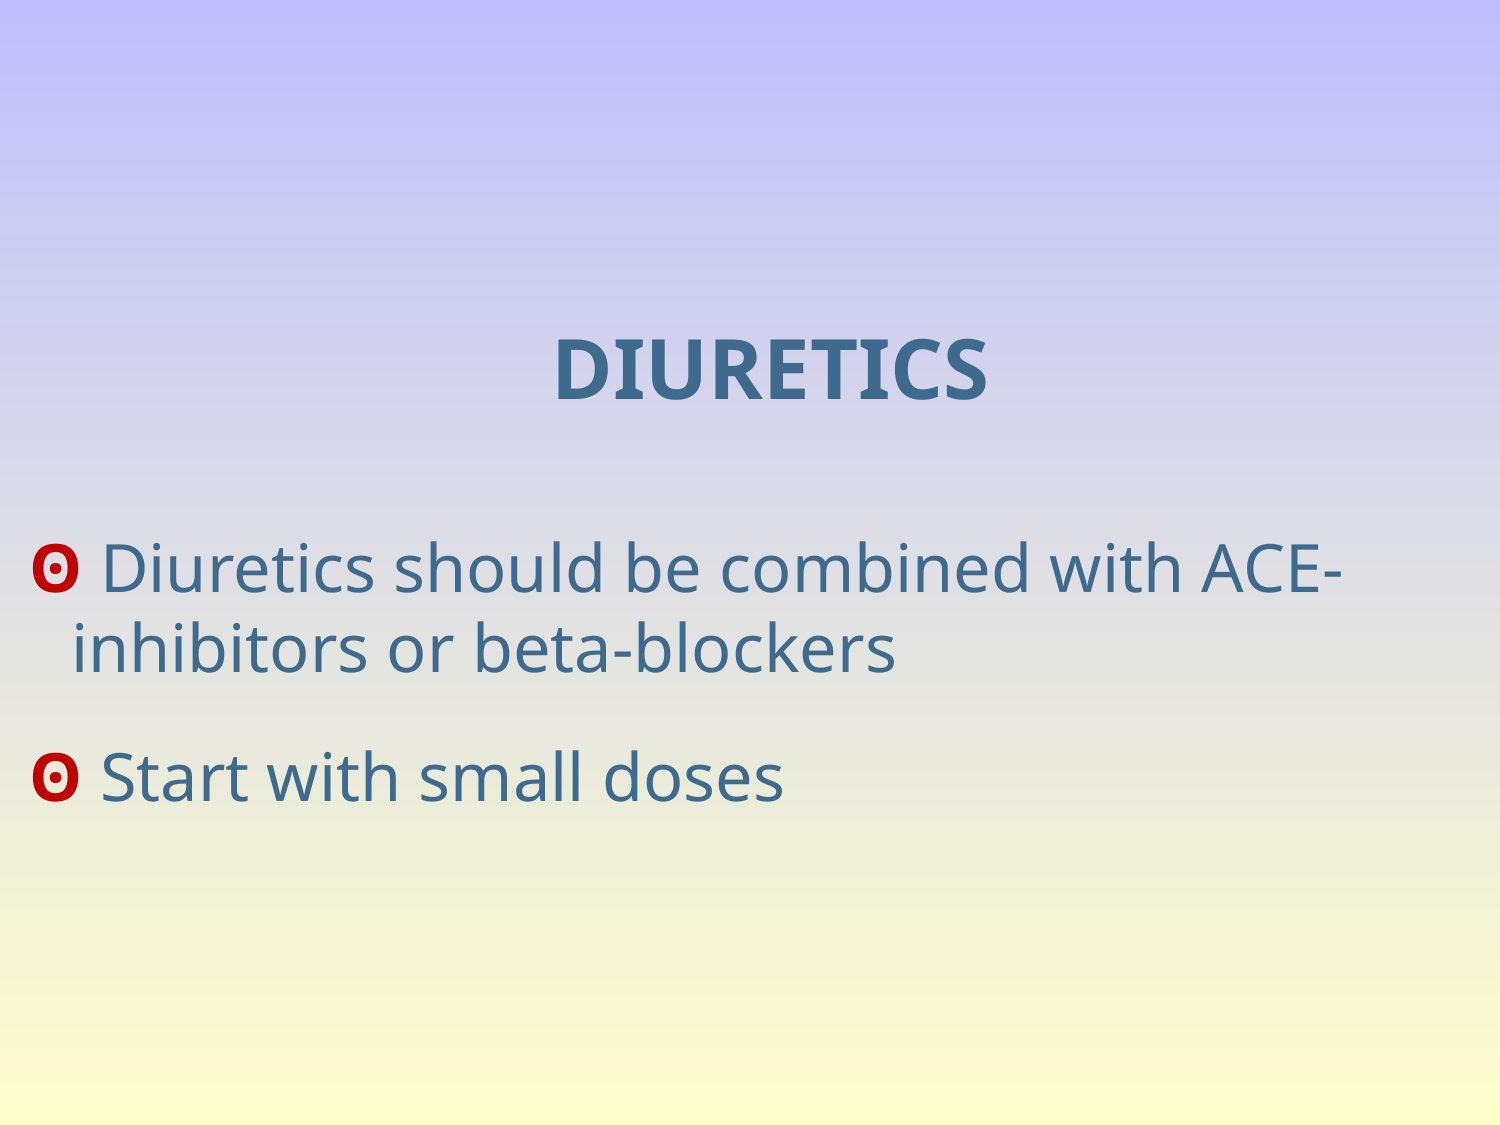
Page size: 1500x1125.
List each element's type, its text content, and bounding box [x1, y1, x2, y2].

text_box DIURETICS ʘ Diuretics should be combined with ACE-inhibitors or beta-blockers ʘ Start with small doses [0, 0, 1500, 1125]
